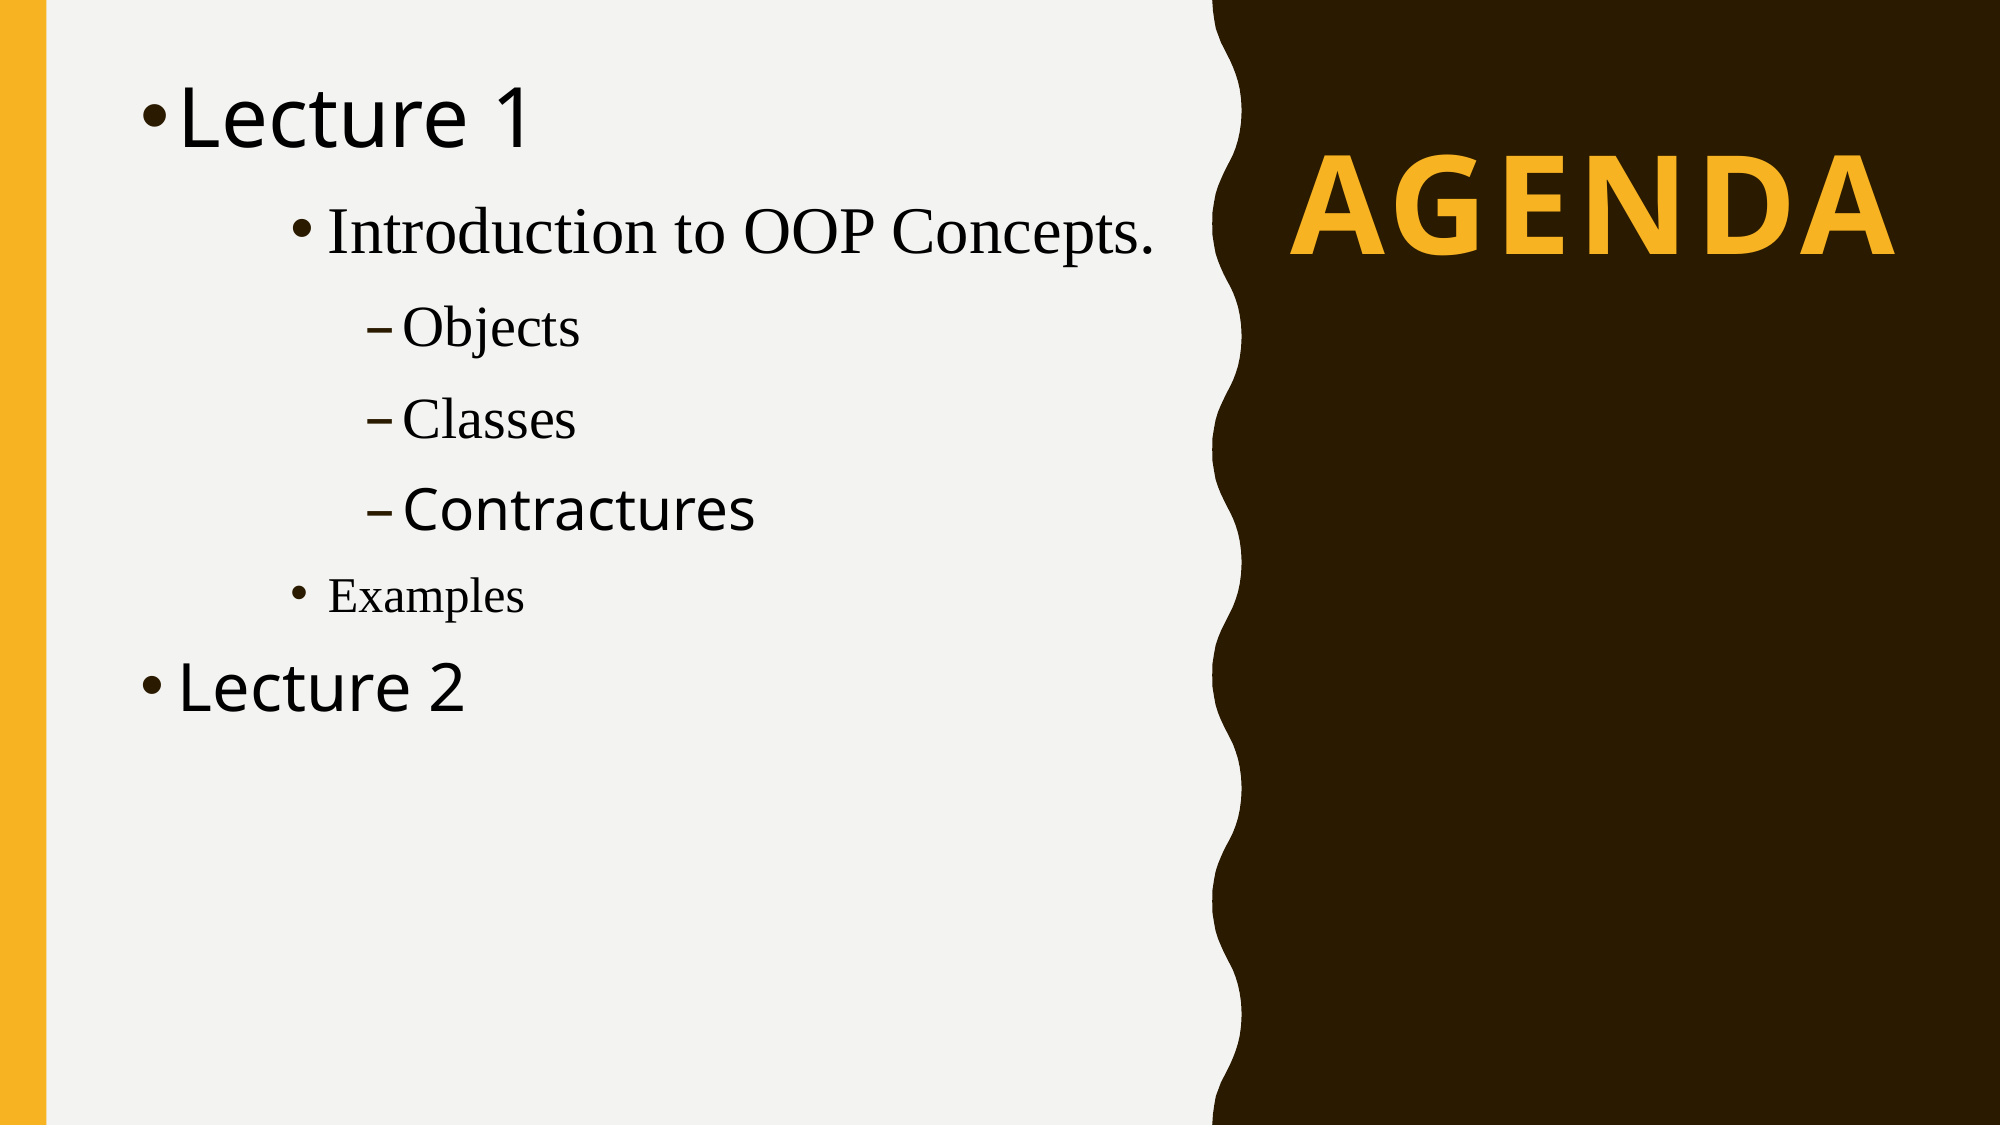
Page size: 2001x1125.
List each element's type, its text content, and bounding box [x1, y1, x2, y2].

list Lecture 1 Introduction to OOP Concepts. Objects Classes Contractures Examples Lecture 2 [125, 47, 1406, 969]
title Agenda [1406, 93, 2000, 290]
